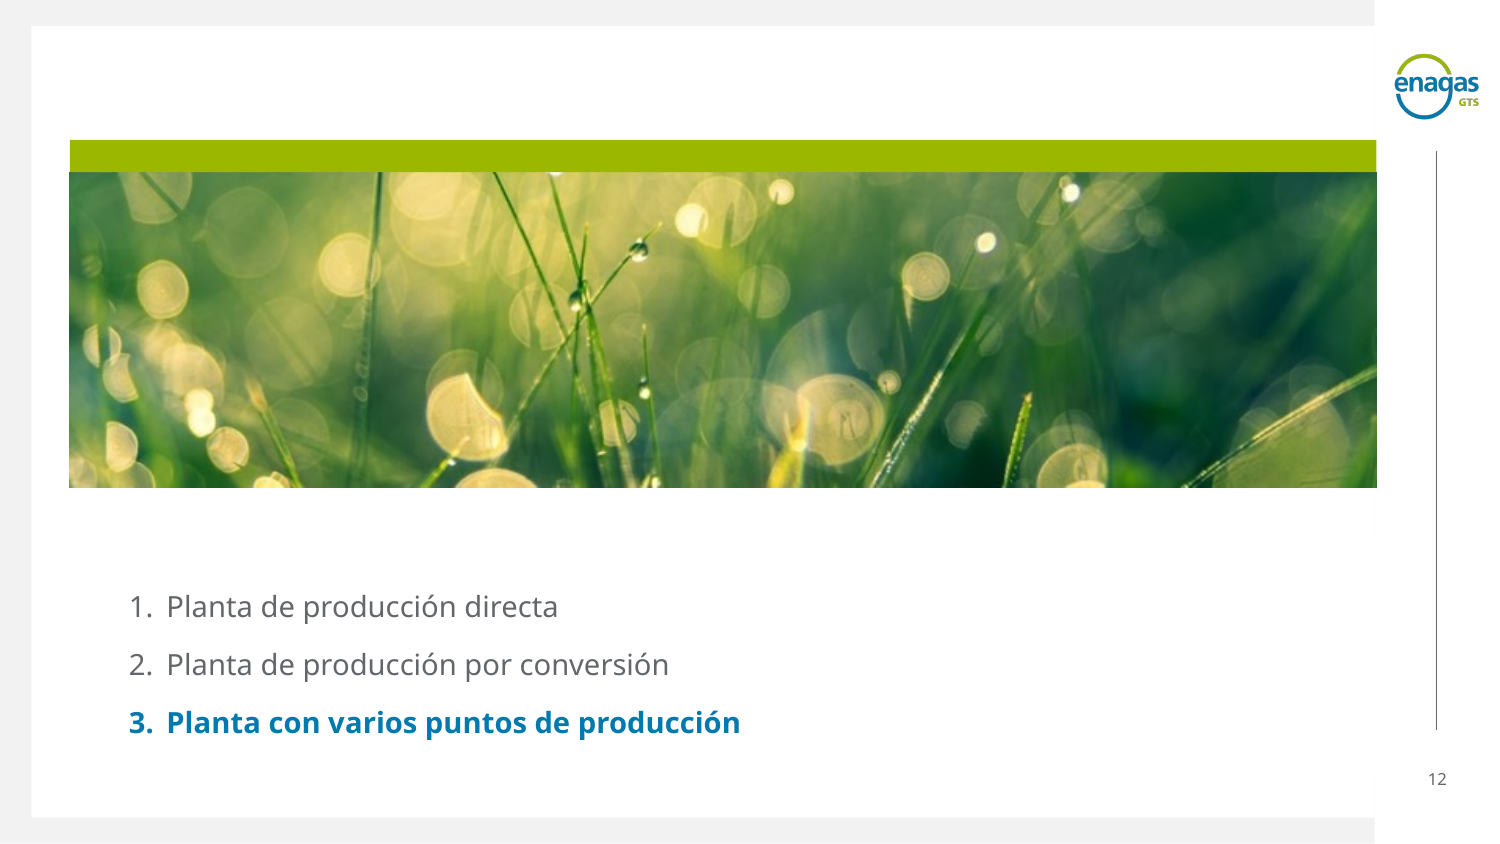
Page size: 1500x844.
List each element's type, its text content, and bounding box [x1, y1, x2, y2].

picture [1392, 49, 1481, 124]
slide_number 12 [1398, 760, 1477, 795]
list Planta de producción directa Planta de producción por conversión Planta con varios puntos de producción [69, 533, 1377, 777]
picture [69, 173, 1377, 488]
